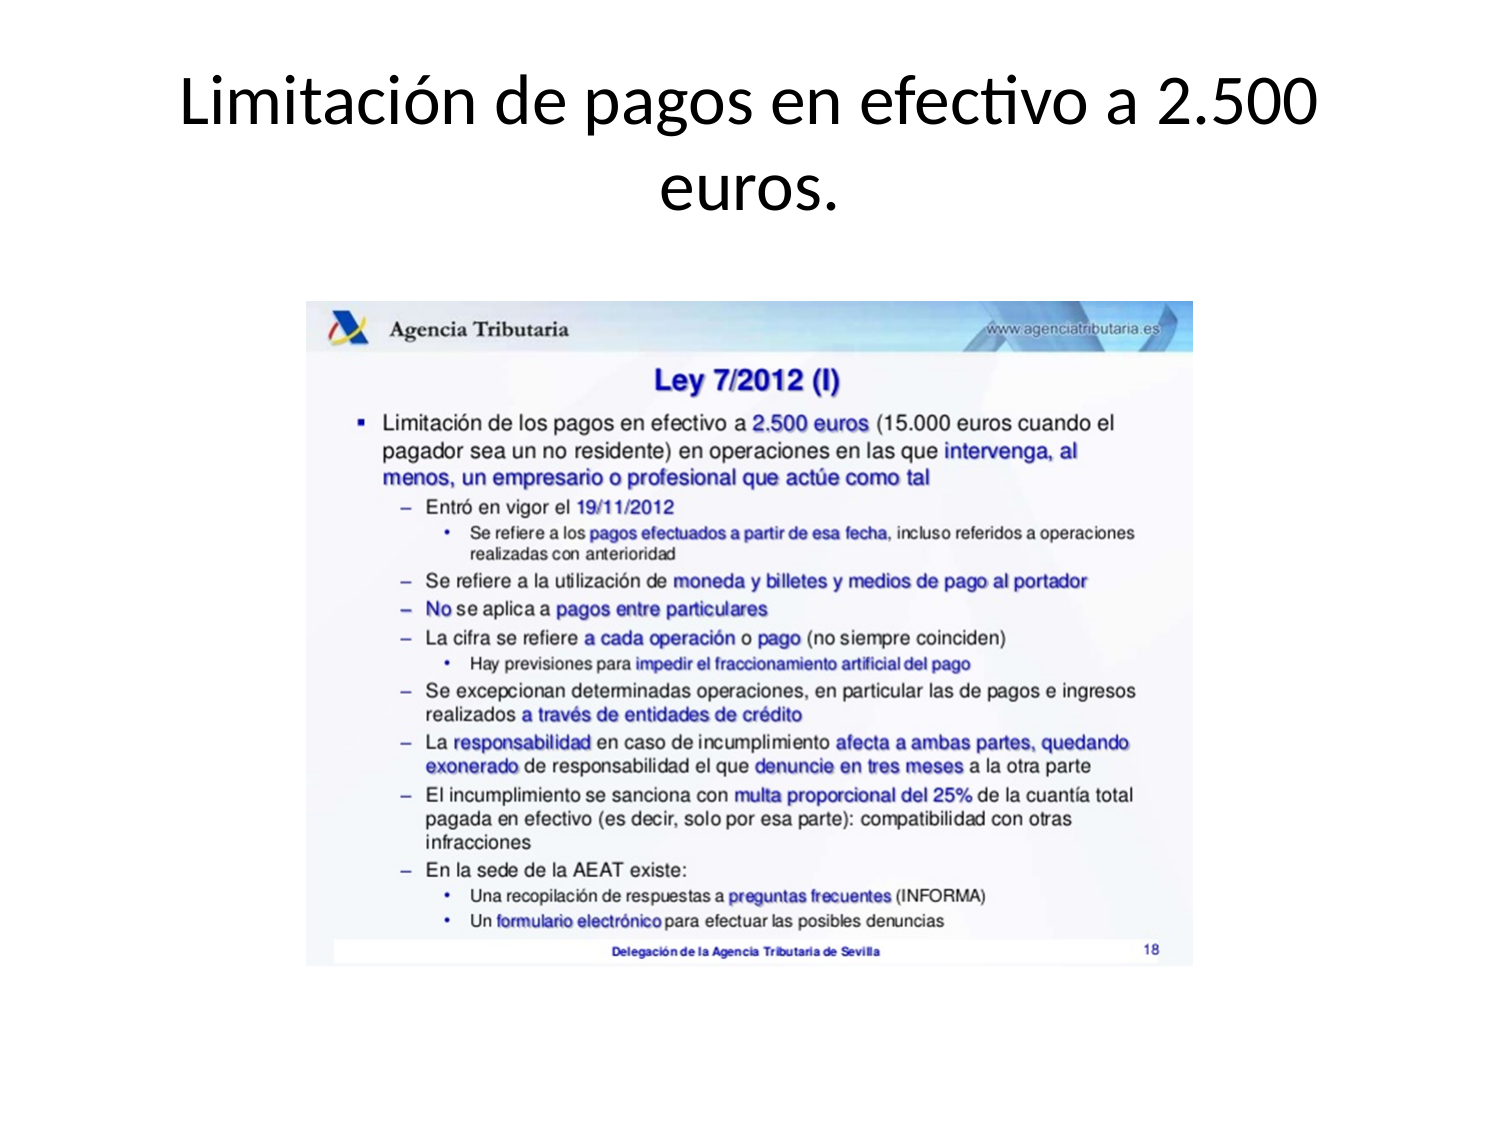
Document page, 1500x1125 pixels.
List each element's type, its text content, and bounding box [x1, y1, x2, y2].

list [306, 300, 1194, 967]
title Limitación de pagos en efectivo a 2.500 euros. [75, 45, 1425, 233]
